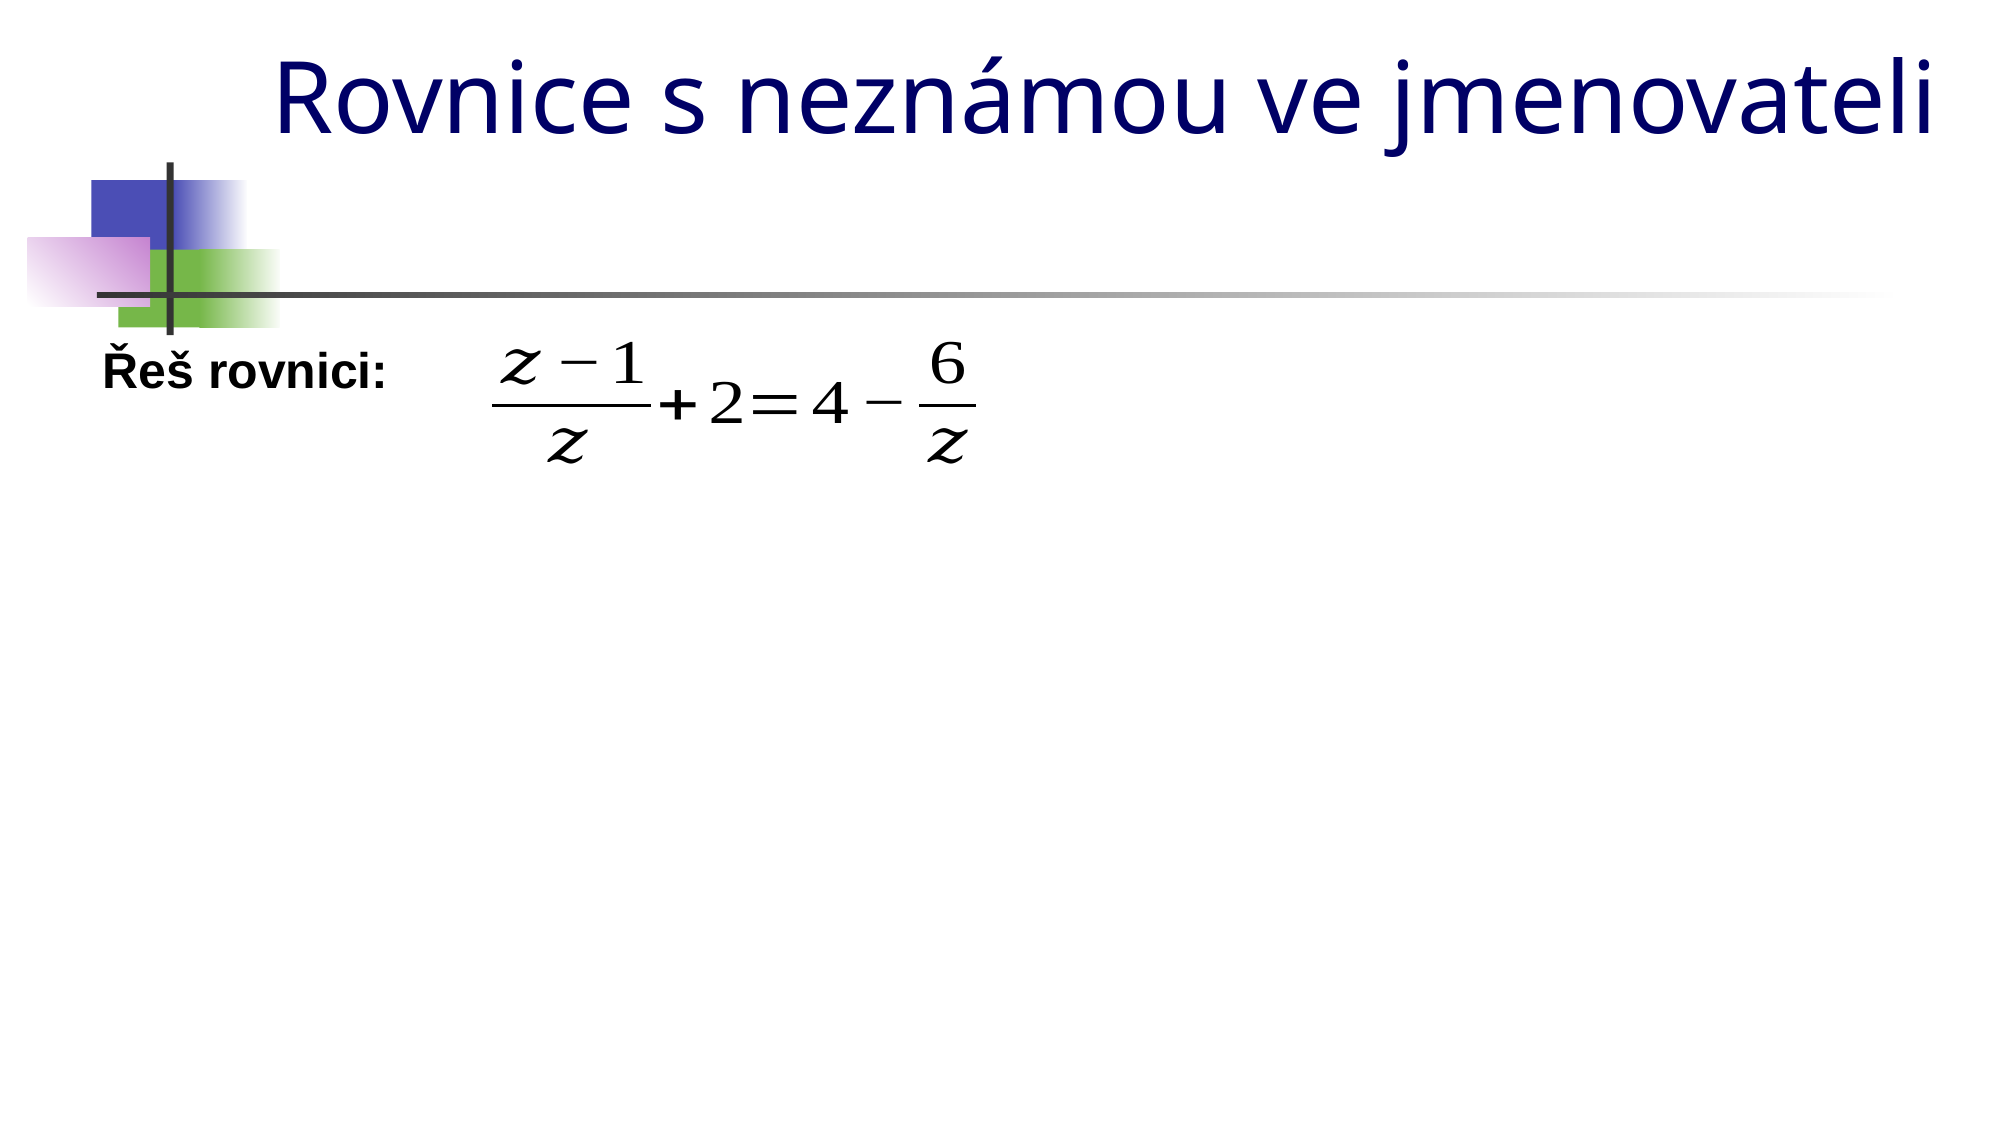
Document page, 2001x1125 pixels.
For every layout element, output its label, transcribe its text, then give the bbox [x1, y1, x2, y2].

title Rovnice s neznámou ve jmenovateli [209, 18, 2000, 169]
text_box Řeš rovnici: [87, 333, 599, 405]
